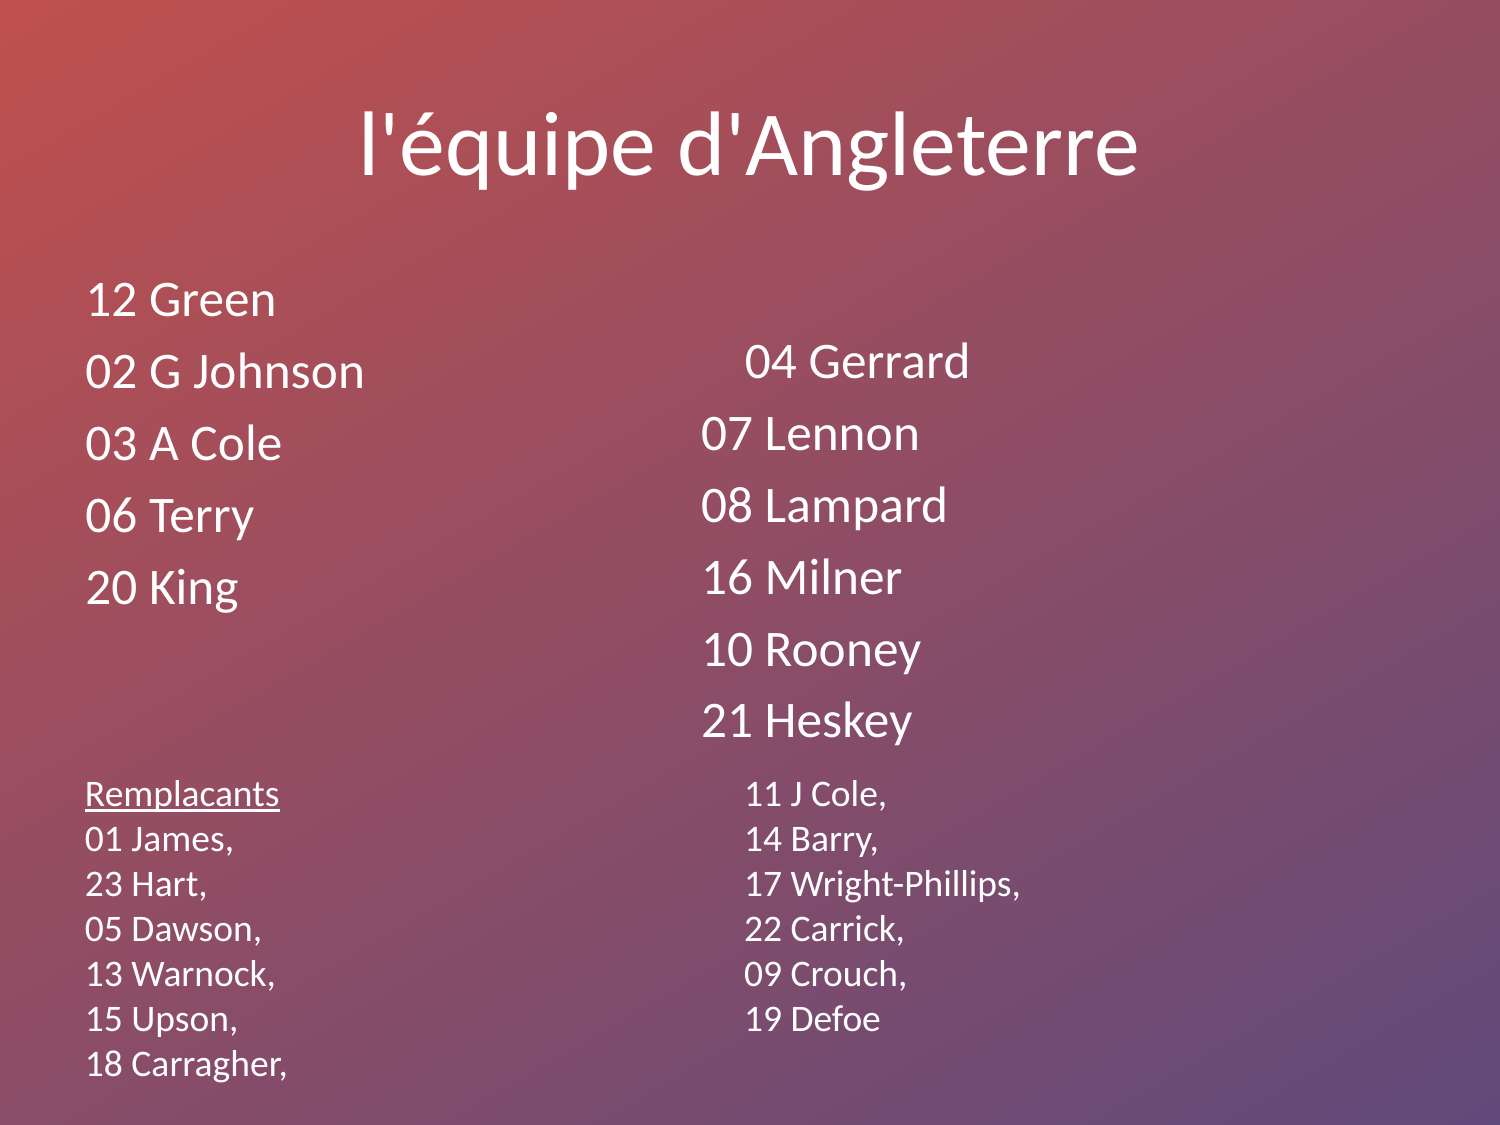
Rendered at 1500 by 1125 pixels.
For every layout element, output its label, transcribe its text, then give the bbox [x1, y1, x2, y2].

list 12 Green 02 G Johnson 03 A Cole 06 Terry 20 King 04 Gerrard 07 Lennon 08 Lampard 16 Milner 10 Rooney 21 Heskey [70, 257, 1215, 761]
text_box Remplacants 01 James, 23 Hart, 05 Dawson, 13 Warnock, 15 Upson, 18 Carragher, 11 J Cole, 14 Barry, 17 Wright-Phillips, 22 Carrick, 09 Crouch, 19 Defoe [70, 761, 1418, 1125]
title l'équipe d'Angleterre [75, 45, 1425, 233]
